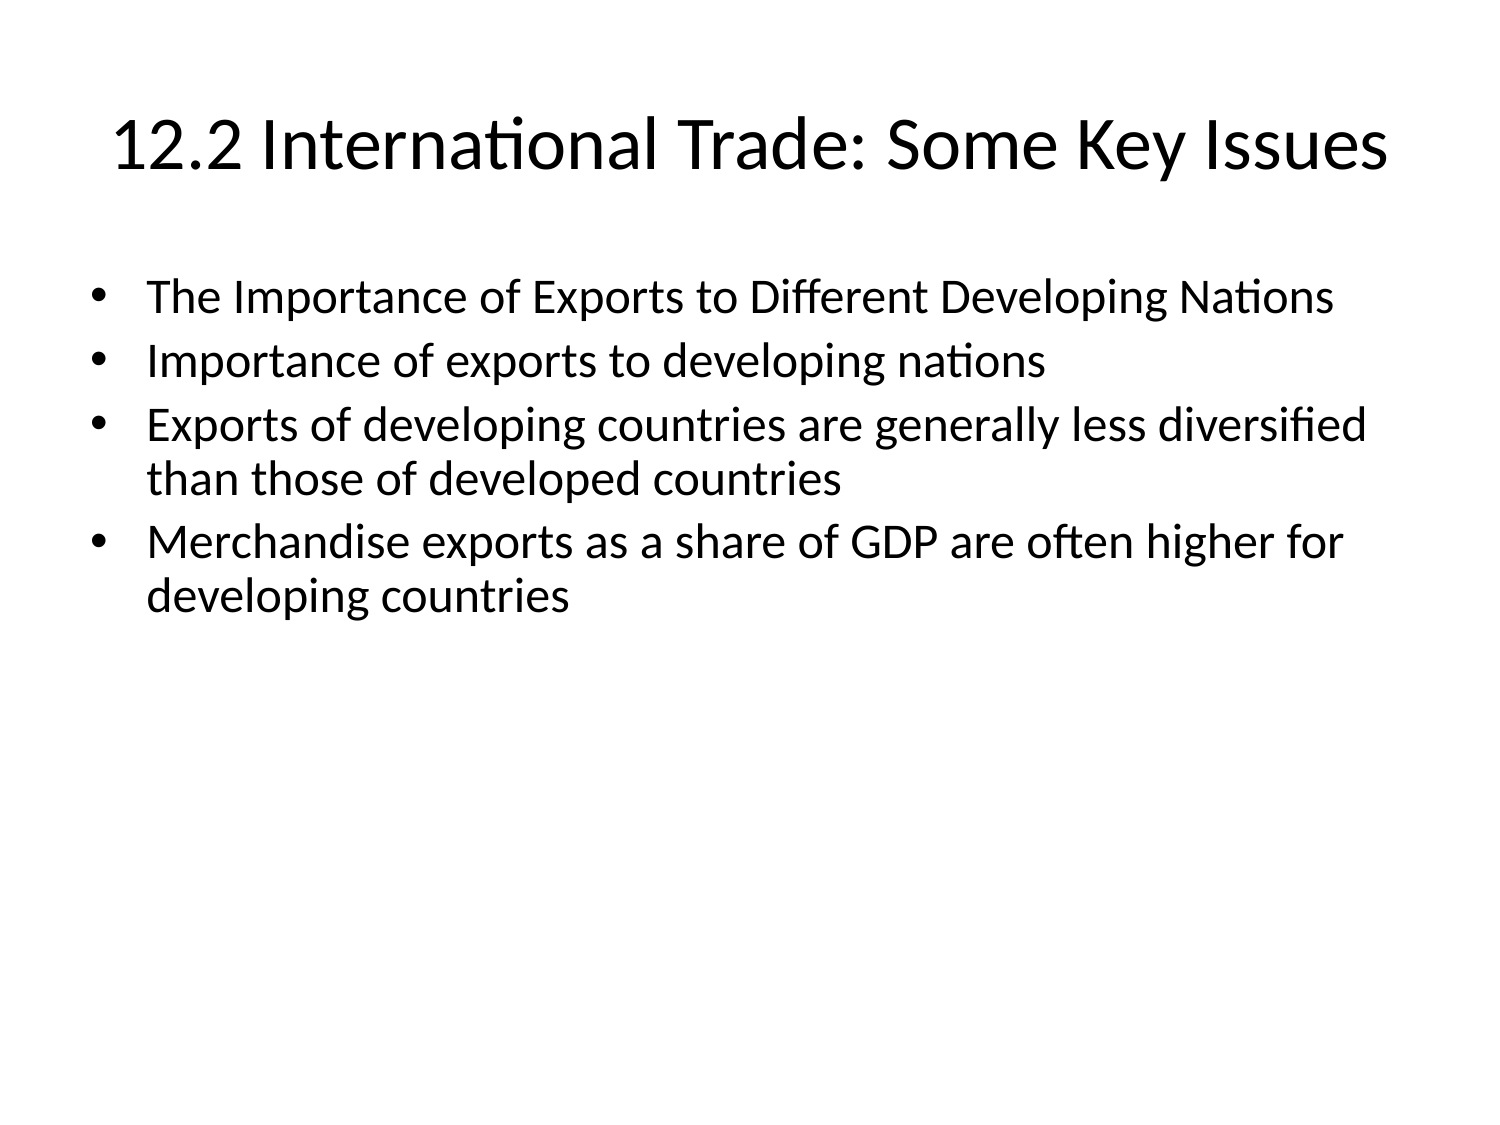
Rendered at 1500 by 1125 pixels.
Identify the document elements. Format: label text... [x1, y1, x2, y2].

list The Importance of Exports to Different Developing Nations Importance of exports to developing nations Exports of developing countries are generally less diversified than those of developed countries Merchandise exports as a share of GDP are often higher for developing countries [75, 262, 1425, 1005]
title 12.2 International Trade: Some Key Issues [75, 45, 1425, 233]
